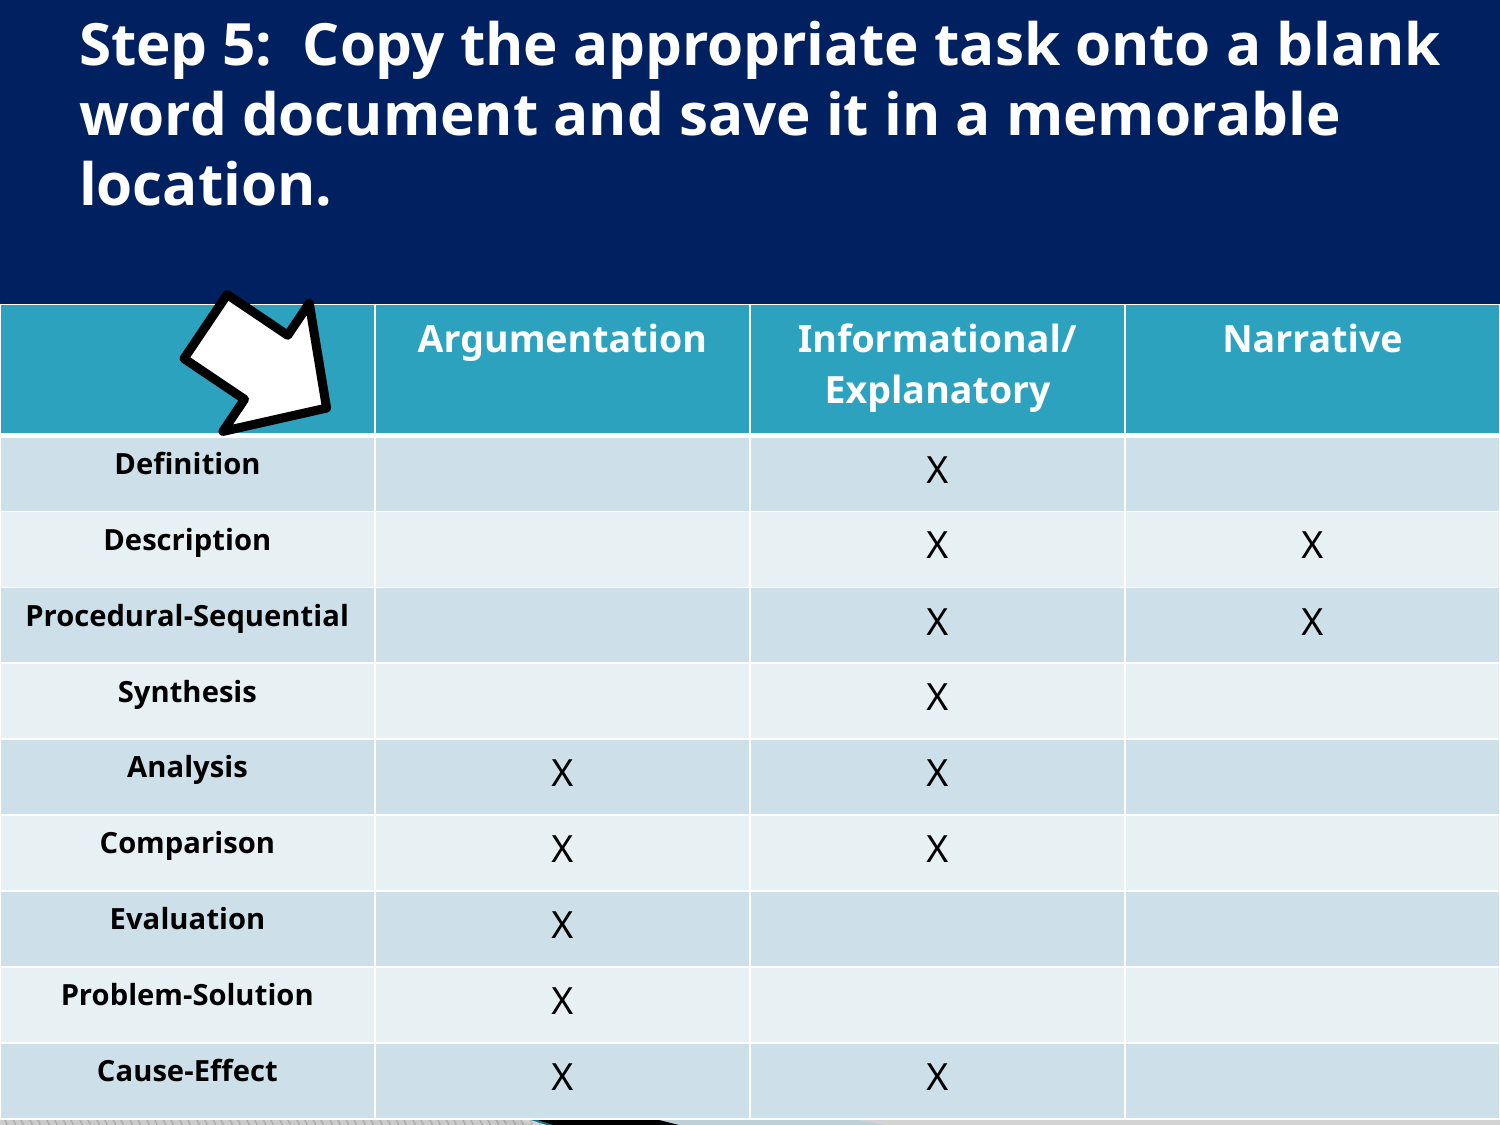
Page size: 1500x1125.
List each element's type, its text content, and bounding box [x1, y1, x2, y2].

table_cell [1126, 740, 1499, 814]
table_cell Evaluation [1, 892, 374, 966]
table_cell X [376, 816, 749, 890]
table_cell X [751, 438, 1124, 511]
table_cell Description [1, 512, 374, 587]
list Step 5: Copy the appropriate task onto a blank word document and save it in a memorable location. [0, 0, 1500, 304]
table_cell Synthesis [1, 664, 374, 738]
table_header Narrative [1126, 305, 1499, 433]
table_cell [751, 968, 1124, 1042]
table_cell [376, 438, 749, 511]
table_cell X [751, 816, 1124, 890]
table_cell Definition [1, 438, 374, 511]
table_cell X [751, 664, 1124, 738]
table_cell X [376, 968, 749, 1042]
table_cell Comparison [1, 816, 374, 890]
table_cell Cause-Effect [1, 1044, 374, 1118]
table_cell [1126, 816, 1499, 890]
table_cell [1126, 968, 1499, 1042]
table_cell X [751, 740, 1124, 814]
table_header [241, 305, 374, 433]
table_cell X [751, 588, 1124, 662]
table_cell [376, 664, 749, 738]
table_cell X [751, 1044, 1124, 1118]
table_cell X [376, 740, 749, 814]
table_cell X [376, 1044, 749, 1118]
table_cell X [751, 512, 1124, 587]
text_box [179, 290, 332, 436]
table_cell [1126, 438, 1499, 511]
table_cell X [1126, 588, 1499, 662]
table_header Argumentation [376, 305, 749, 433]
table_cell Problem-Solution [1, 968, 374, 1042]
table_cell [376, 588, 749, 662]
table_header Informational/ Explanatory [751, 305, 1124, 433]
table_cell [1126, 1044, 1499, 1118]
table_header [1, 305, 237, 433]
table_cell [376, 512, 749, 587]
table_cell Procedural-Sequential [1, 588, 374, 662]
table_cell X [376, 892, 749, 966]
table_cell [1126, 664, 1499, 738]
table_cell [751, 892, 1124, 966]
table_cell [1126, 892, 1499, 966]
table_cell X [1126, 512, 1499, 587]
table_cell Analysis [1, 740, 374, 814]
